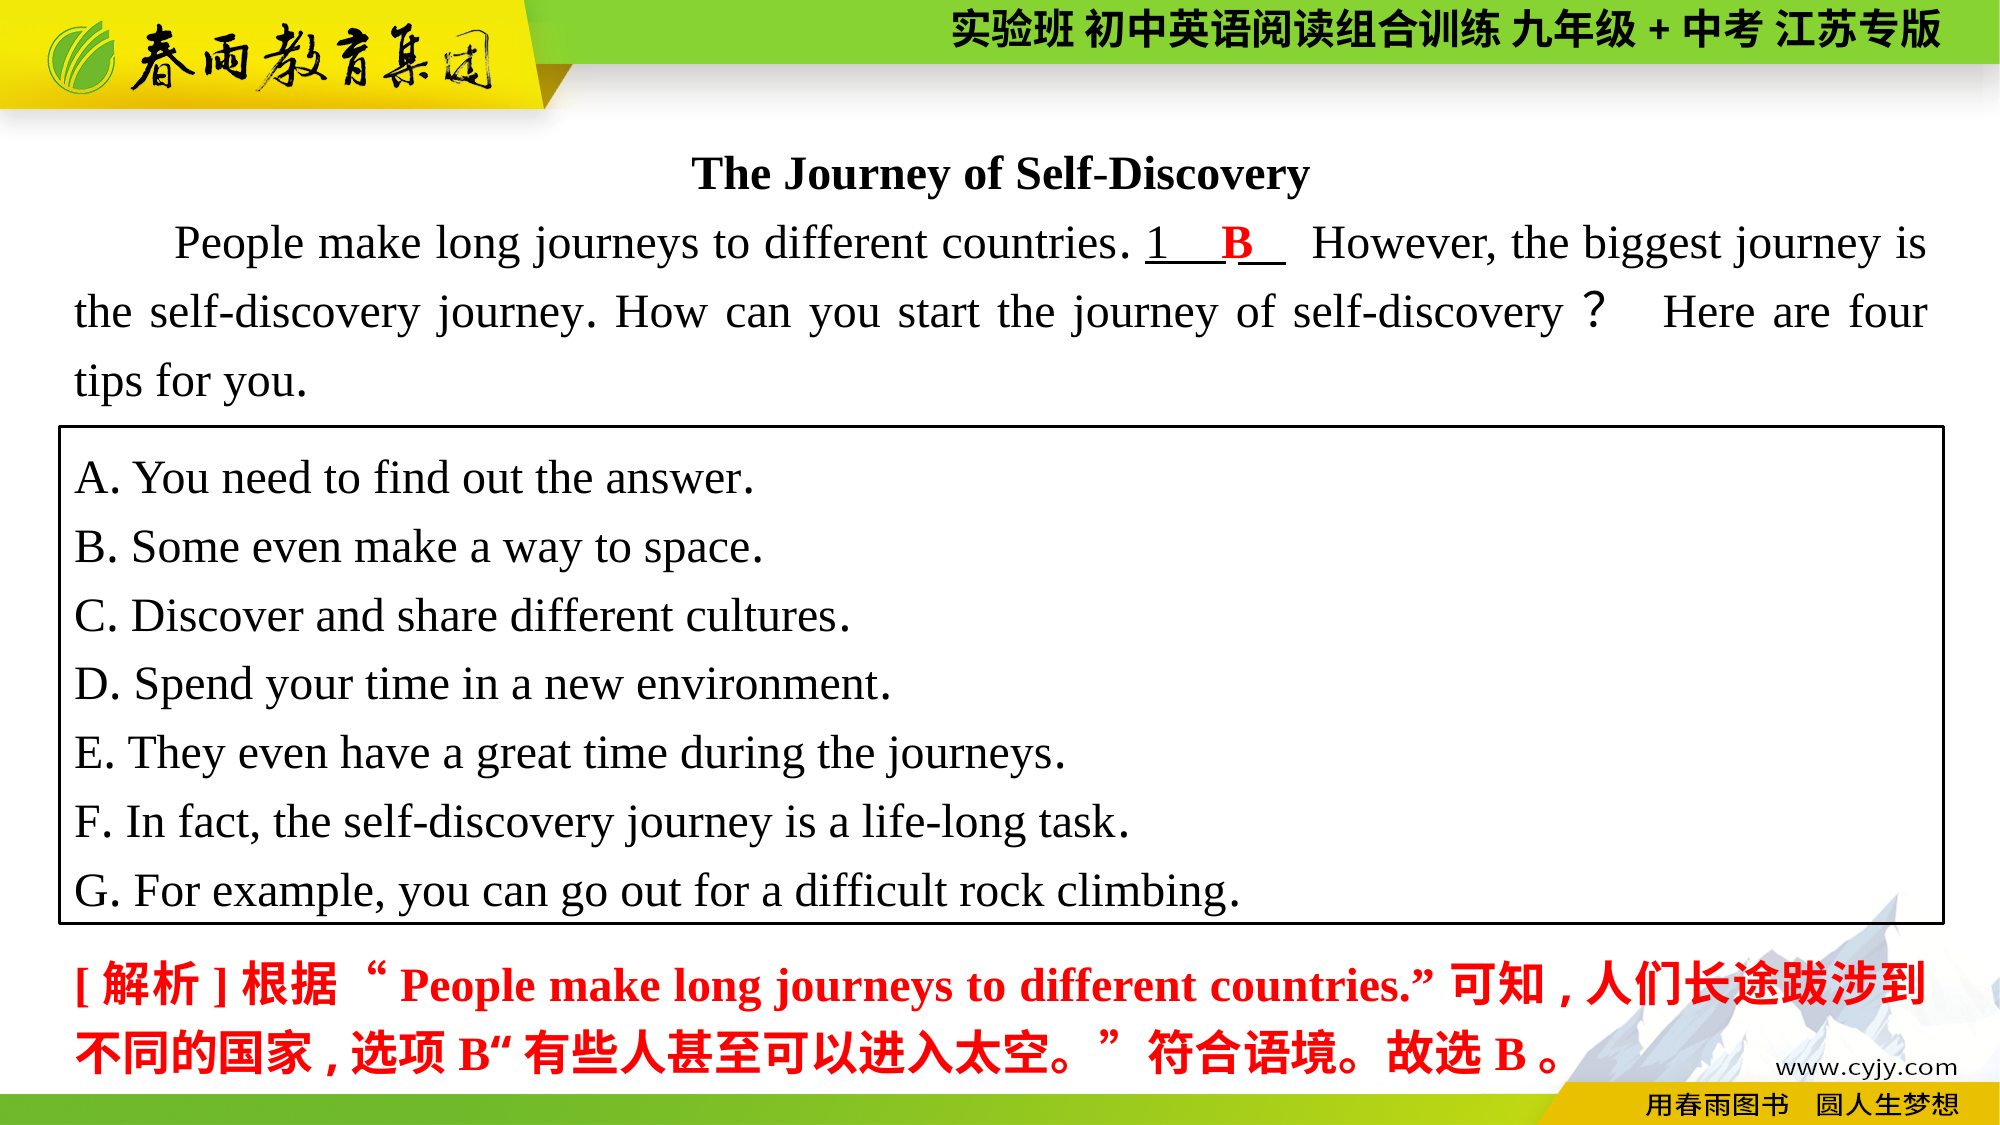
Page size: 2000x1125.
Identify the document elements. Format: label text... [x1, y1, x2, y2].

picture [0, 0, 2000, 1125]
text_box A. You need to find out the answer. B. Some even make a way to space. C. Discover and share different cultures. D. Spend your time in a new environment. E. They even have a great time during the journeys. F. In fact, the self-discovery journey is a life-long task. G. For example, you can go out for a difficult rock climbing. [59, 426, 1944, 924]
list The Journey of Self-Discovery People make long journeys to different countries. 1 However, the biggest journey is the self-discovery journey. How can you start the journey of self-discovery？ Here are four tips for you. [59, 122, 1944, 410]
text_box [解析]根据“People make long journeys to different countries.”可知,人们长途跋涉到不同的国家,选项B“有些人甚至可以进入太空。”符合语境。故选B。 [59, 934, 1944, 1088]
text_box B [1206, 191, 1269, 276]
